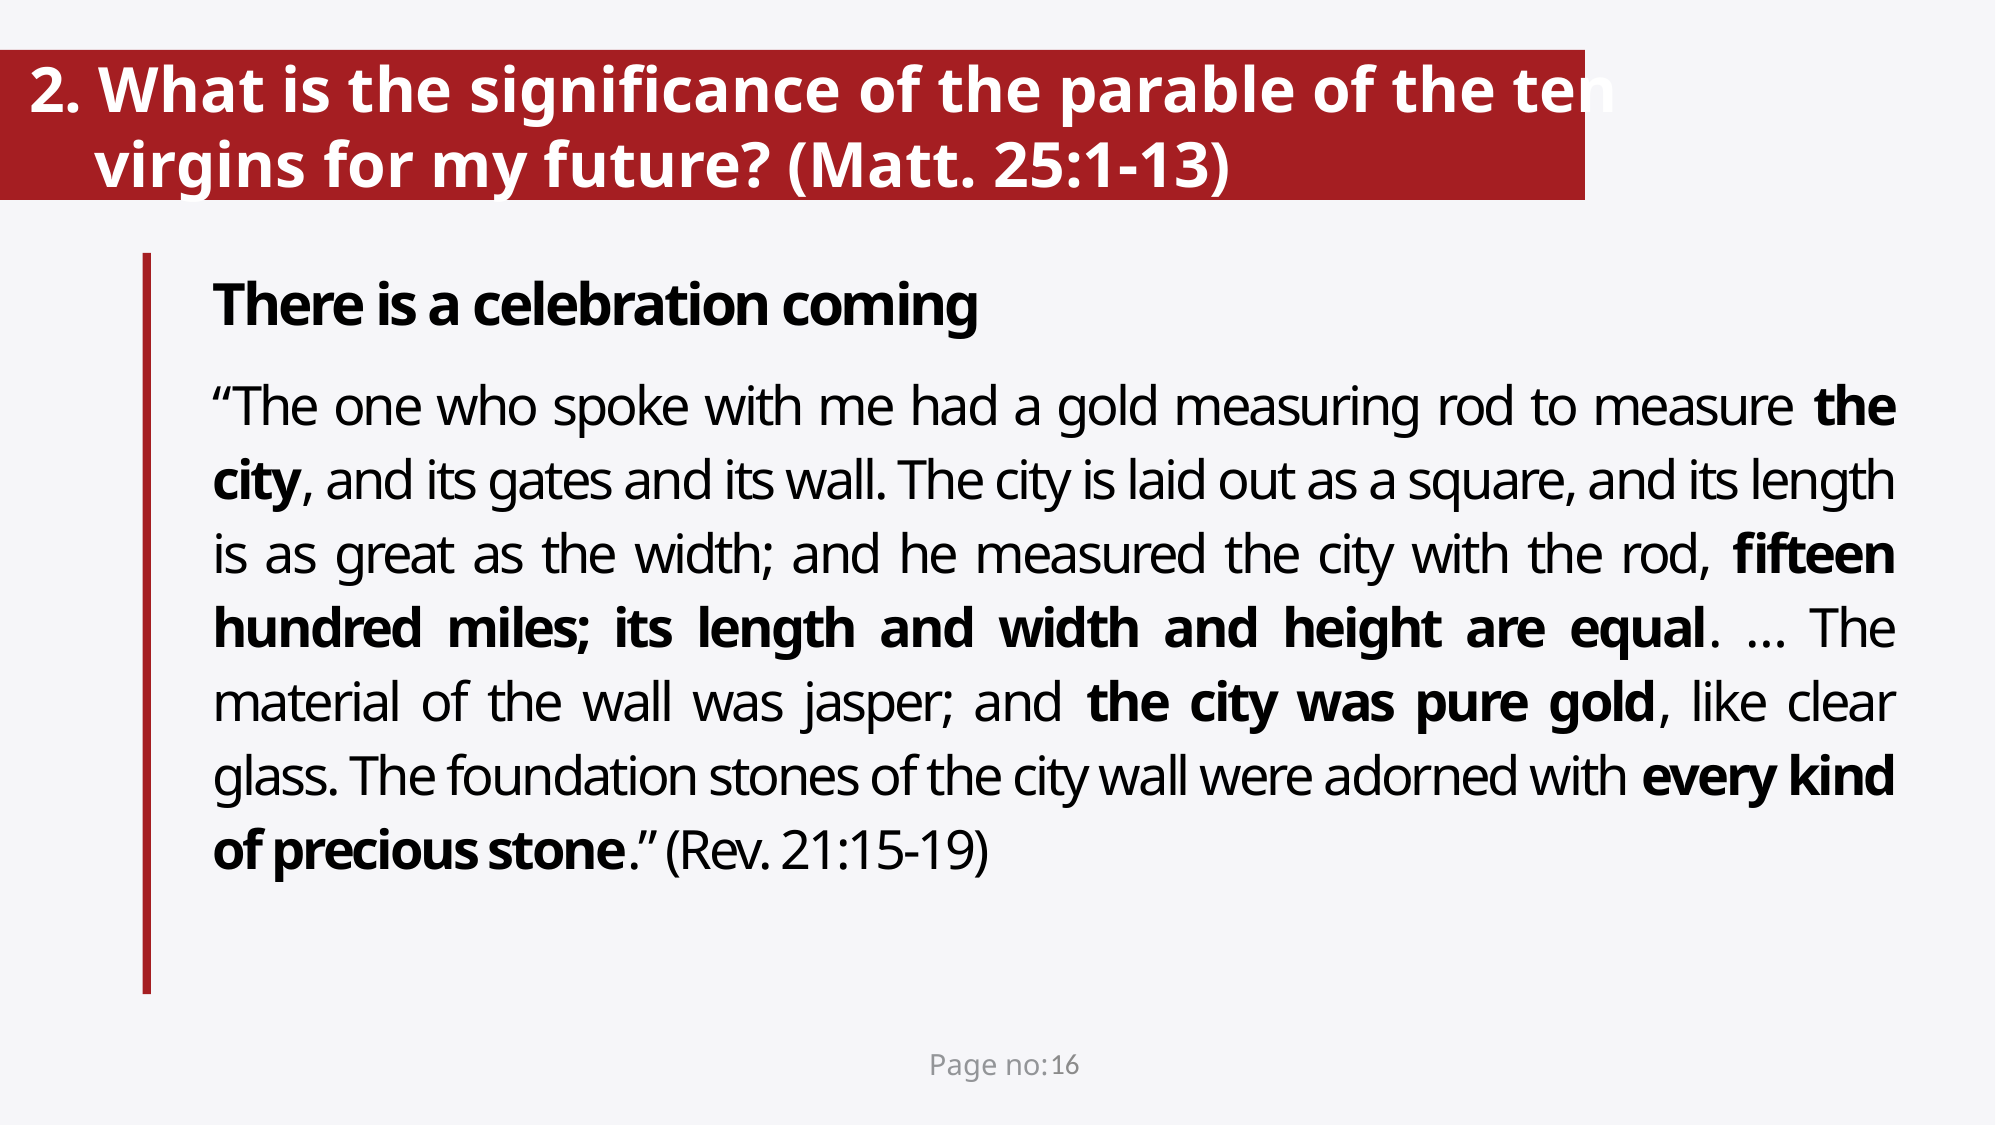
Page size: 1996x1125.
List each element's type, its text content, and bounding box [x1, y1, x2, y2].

title 2. What is the significance of the parable of the ten virgins for my future? (Matt. 25:1-13) [14, 62, 1810, 188]
subtitle There is a celebration coming “The one who spoke with me had a gold measuring rod to measure the city, and its gates and its wall. The city is laid out as a square, and its length is as great as the width; and he measured the city with the rod, fifteen hundred miles; its length and width and height are equal. … The material of the wall was jasper; and the city was pure gold, like clear glass. The foundation stones of the city wall were adorned with every kind of precious stone.” (Rev. 21:15-19) [197, 249, 1910, 1000]
